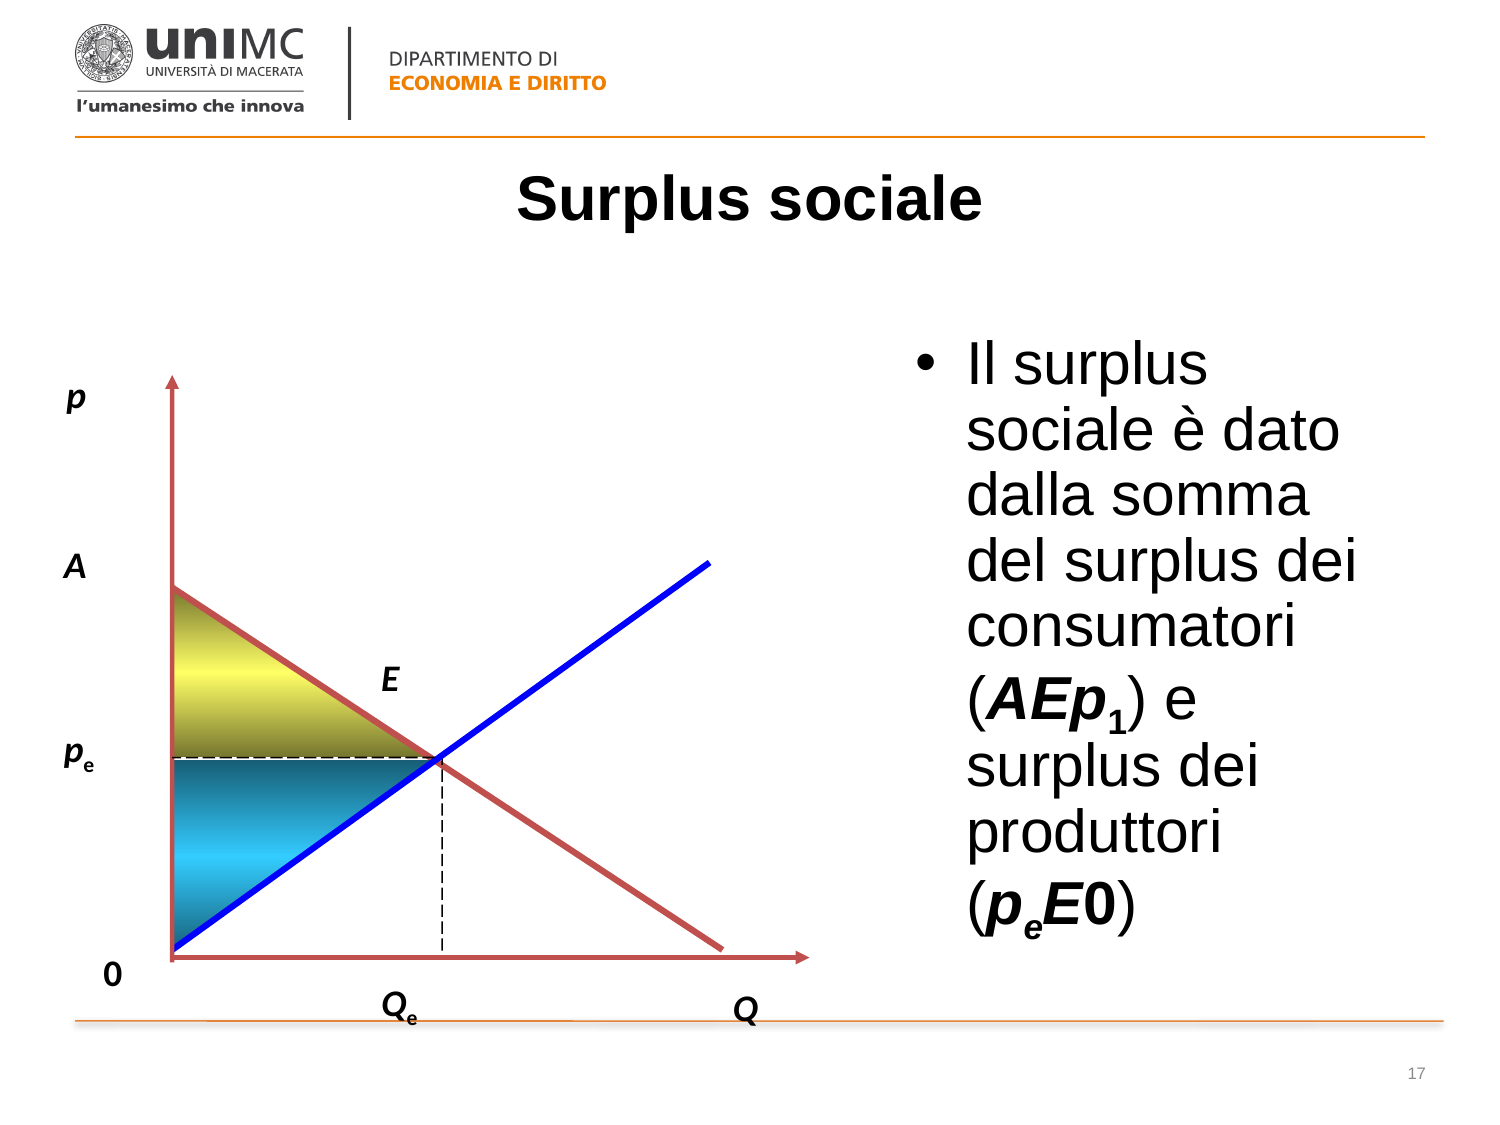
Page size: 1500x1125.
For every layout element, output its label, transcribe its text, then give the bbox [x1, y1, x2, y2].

slide_number 17 [1091, 1042, 1442, 1103]
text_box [48, 363, 871, 1052]
list Il surplus sociale è dato dalla somma del surplus dei consumatori (AEp1) e surplus dei produttori (peE0) [900, 324, 1388, 1000]
picture [75, 24, 1425, 138]
title Surplus sociale [75, 149, 1425, 241]
